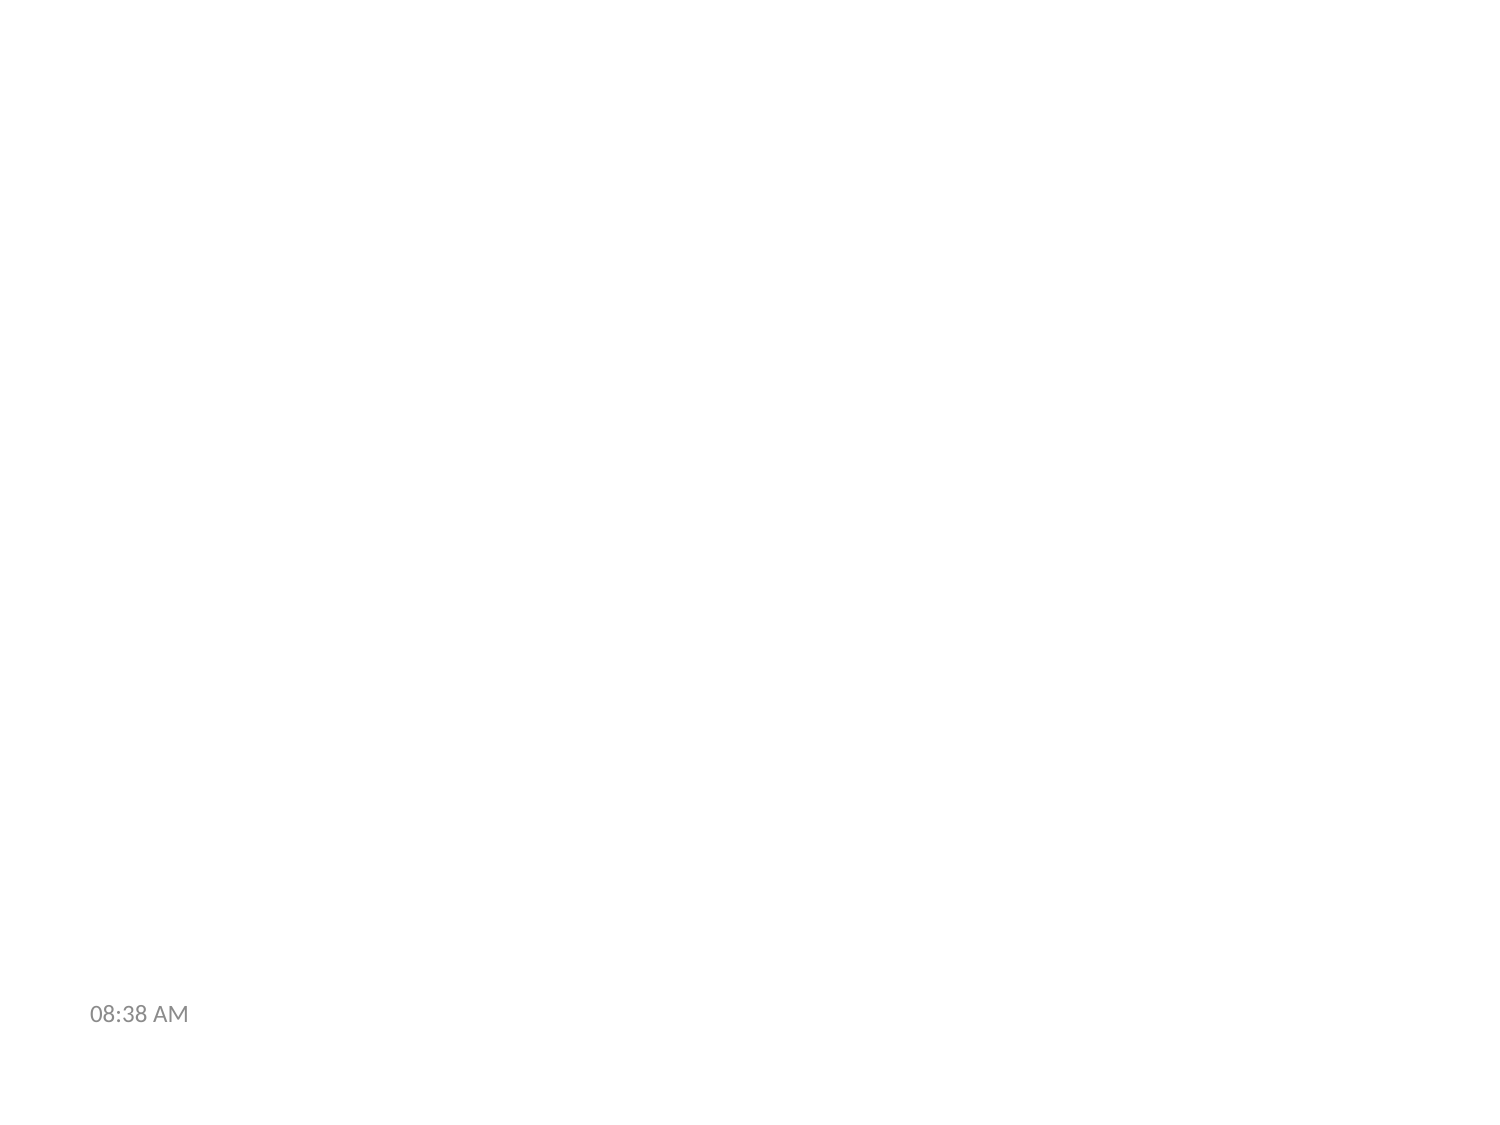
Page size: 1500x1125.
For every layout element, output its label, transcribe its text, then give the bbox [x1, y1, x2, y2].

text_box 3:35 PM [75, 982, 425, 1043]
